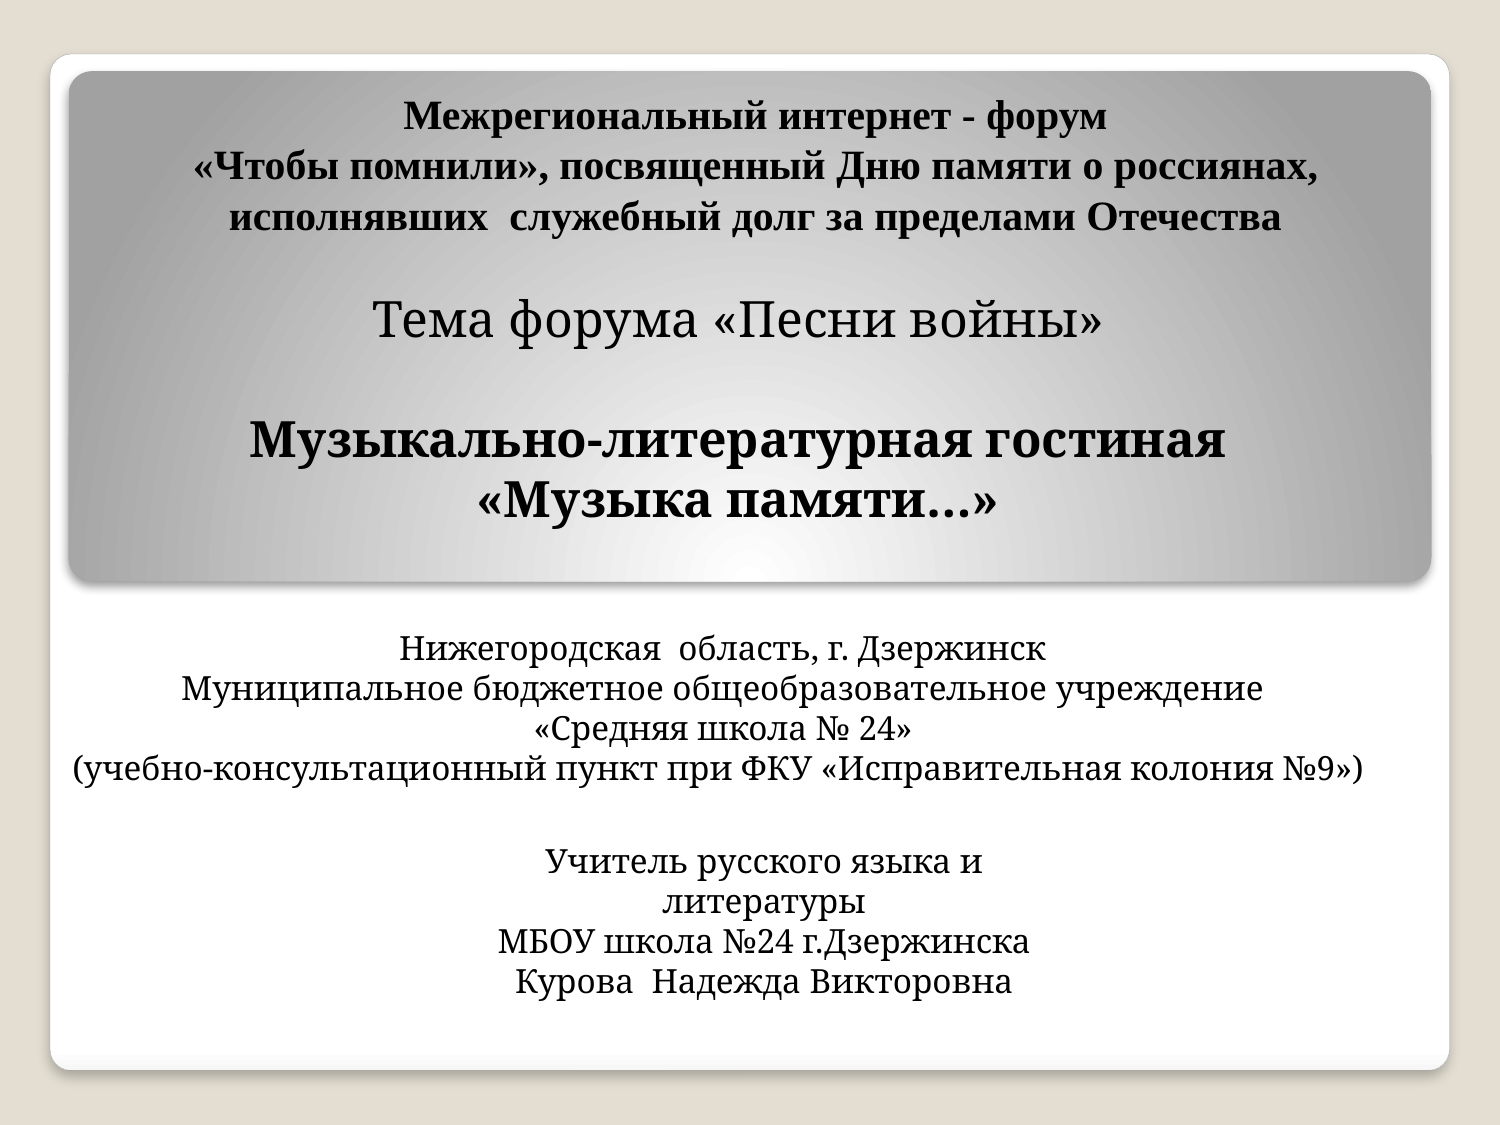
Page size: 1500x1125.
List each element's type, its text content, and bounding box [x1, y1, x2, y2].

text_box Нижегородская область, г. Дзержинск Муниципальное бюджетное общеобразовательное учреждение «Средняя школа № 24» (учебно-консультационный пункт при ФКУ «Исправительная колония №9») [57, 614, 1390, 795]
text_box Межрегиональный интернет - форум «Чтобы помнили», посвященный Дню памяти о россиянах, исполнявших служебный долг за пределами Отечества [101, 80, 1421, 246]
title Тема форума «Песни войны» Музыкально-литературная гостиная «Музыка памяти…» [100, 258, 1376, 535]
text_box Учитель русского языка и литературы МБОУ школа №24 г.Дзержинска Курова Надежда Викторовна [442, 833, 1087, 1008]
